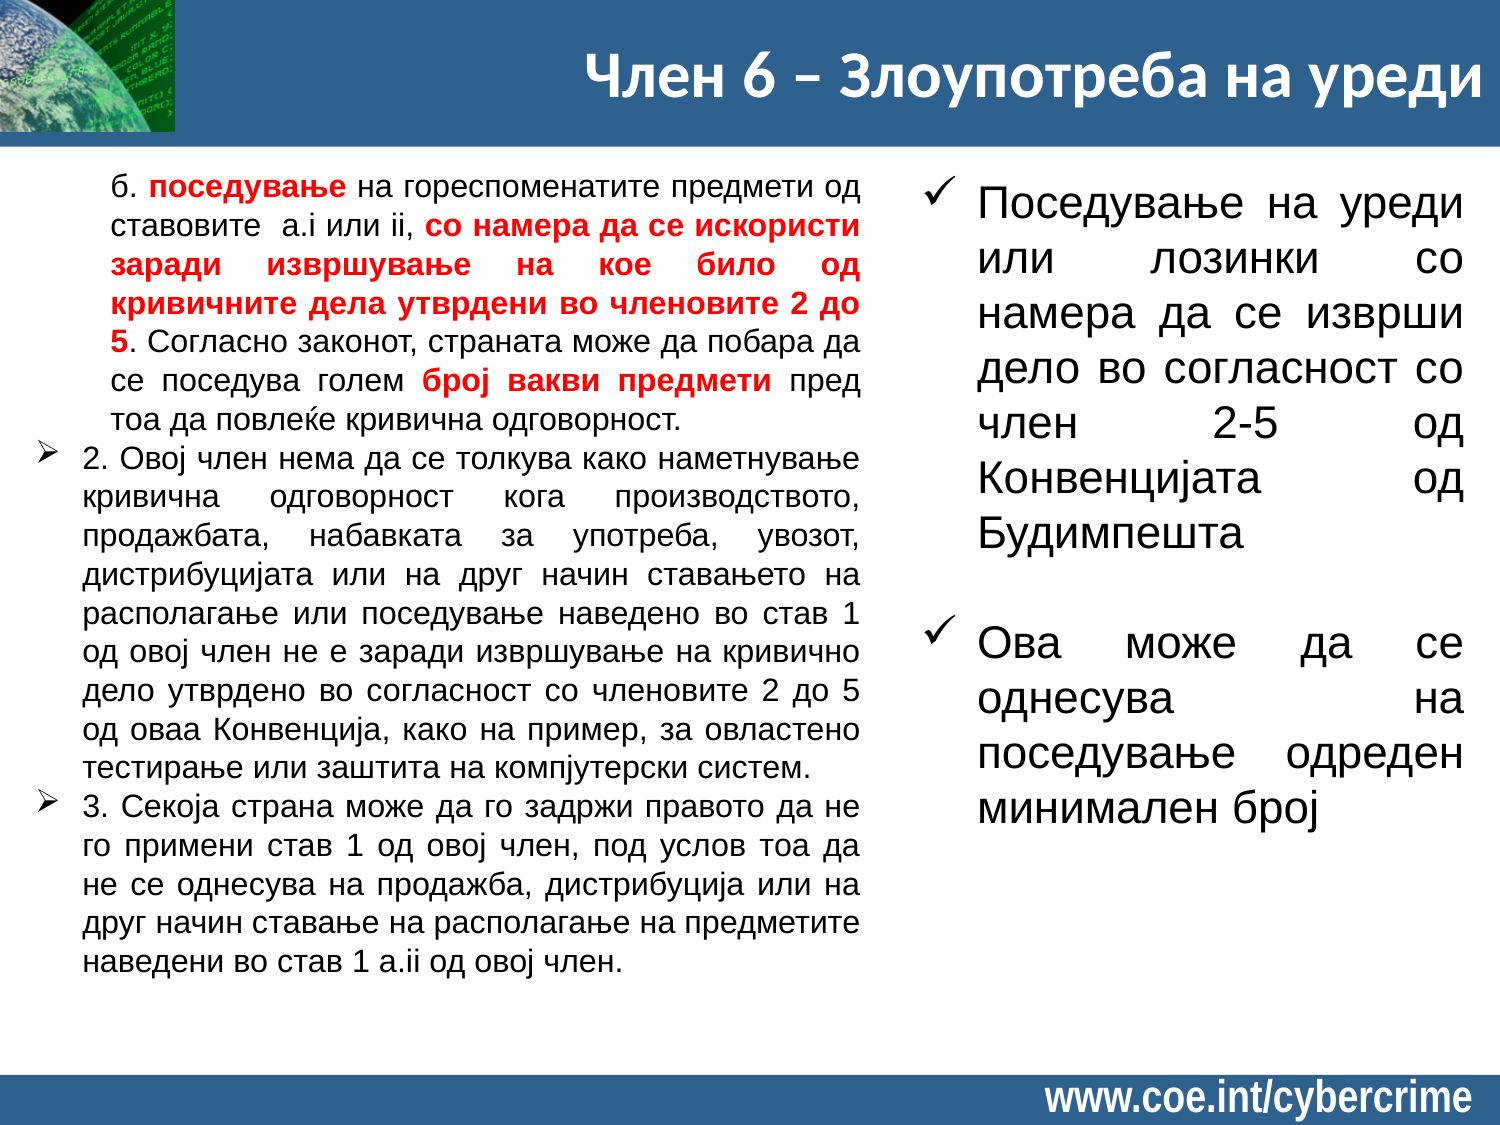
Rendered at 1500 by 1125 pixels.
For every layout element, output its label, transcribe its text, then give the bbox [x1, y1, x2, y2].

text_box [0, 1073, 1030, 1125]
text_box Член 6 – Злоупотреба на уреди [0, 0, 1500, 149]
picture [0, 0, 175, 132]
text_box Поседување на уреди или лозинки со намера да се изврши дело во согласност со член 2-5 од Конвенцијата од Будимпешта Ова може да се однесува на поседување одреден минимален број [906, 165, 1480, 840]
text_box б. поседување на гореспоменатите предмети од ставовите a.i или ii, со намера да се искористи заради извршување на кое било од кривичните дела утврдени во членовите 2 до 5. Согласно законот, страната може да побара да се поседува голем број вакви предмети пред тоа да повлеќе кривична одговорност. 2. Овој член нема да се толкува како наметнување кривична одговорност кога производството, продажбата, набавката за употреба, увозот, дистрибуцијата или на друг начин ставањето на располагање или поседување наведено во став 1 од овој член не е заради извршување на кривично дело утврдено во согласност со членовите 2 до 5 од оваа Конвенција, како на пример, за овластено тестирање или заштита на компјутерски систем. 3. Секоја страна може да го задржи правото да не го примени став 1 од овој член, под услов тоа да не се однесува на продажба, дистрибуција или на друг начин ставање на располагање на предметите наведени во став 1 a.ii од овој член. [20, 158, 876, 987]
text_box www.coe.int/cybercrime [1030, 1059, 1500, 1125]
